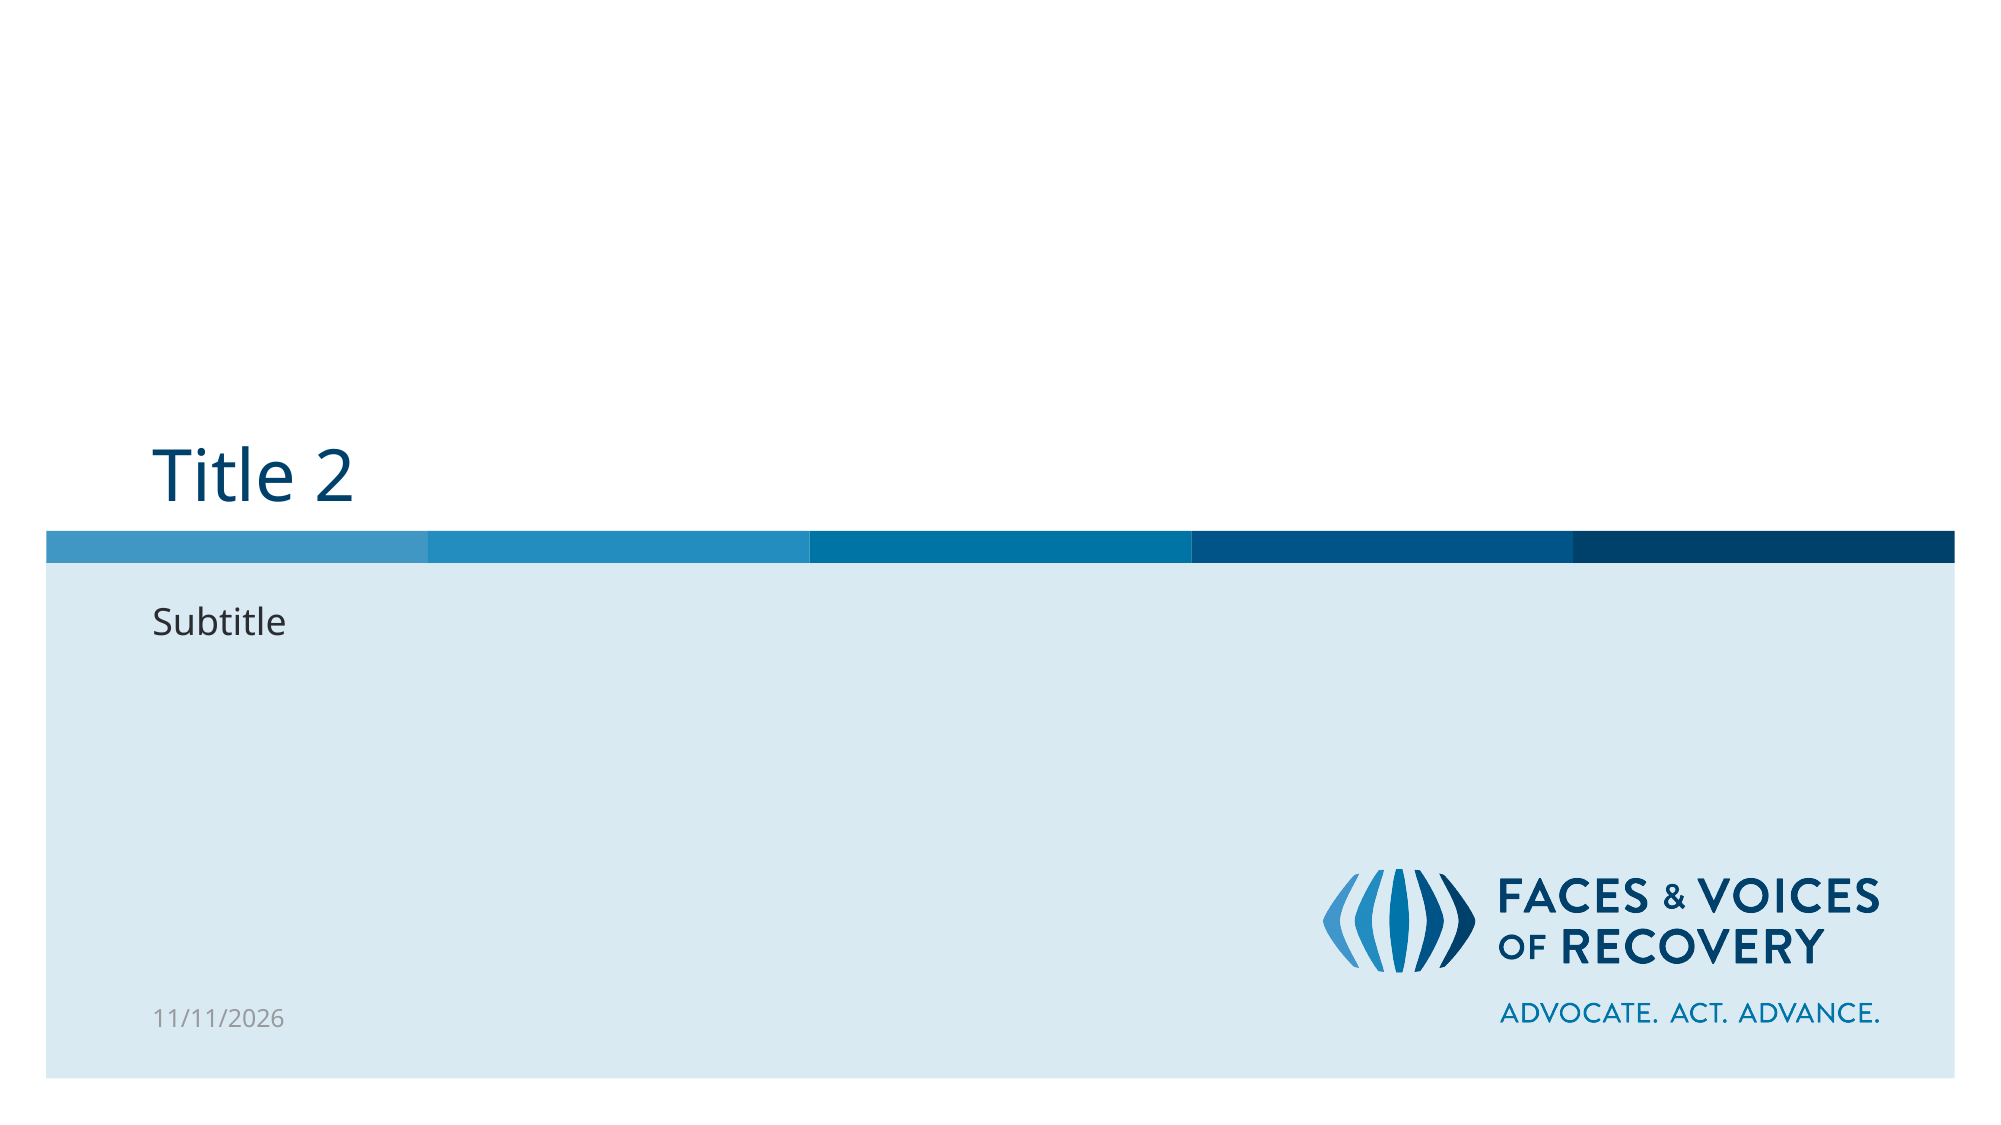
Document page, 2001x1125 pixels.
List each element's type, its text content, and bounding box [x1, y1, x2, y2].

picture [1674, 1019, 1685, 1023]
picture [1563, 1006, 1577, 1019]
picture [1821, 1011, 1831, 1023]
picture [1606, 1019, 1617, 1023]
picture [1504, 1019, 1515, 1023]
picture [1526, 1006, 1535, 1019]
picture [1742, 1019, 1753, 1023]
title Title 2 [137, 421, 1638, 524]
picture [1323, 869, 1879, 1023]
subtitle Subtitle [137, 569, 1638, 672]
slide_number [137, 989, 588, 1050]
picture [1799, 1019, 1810, 1023]
picture [1764, 1006, 1774, 1019]
